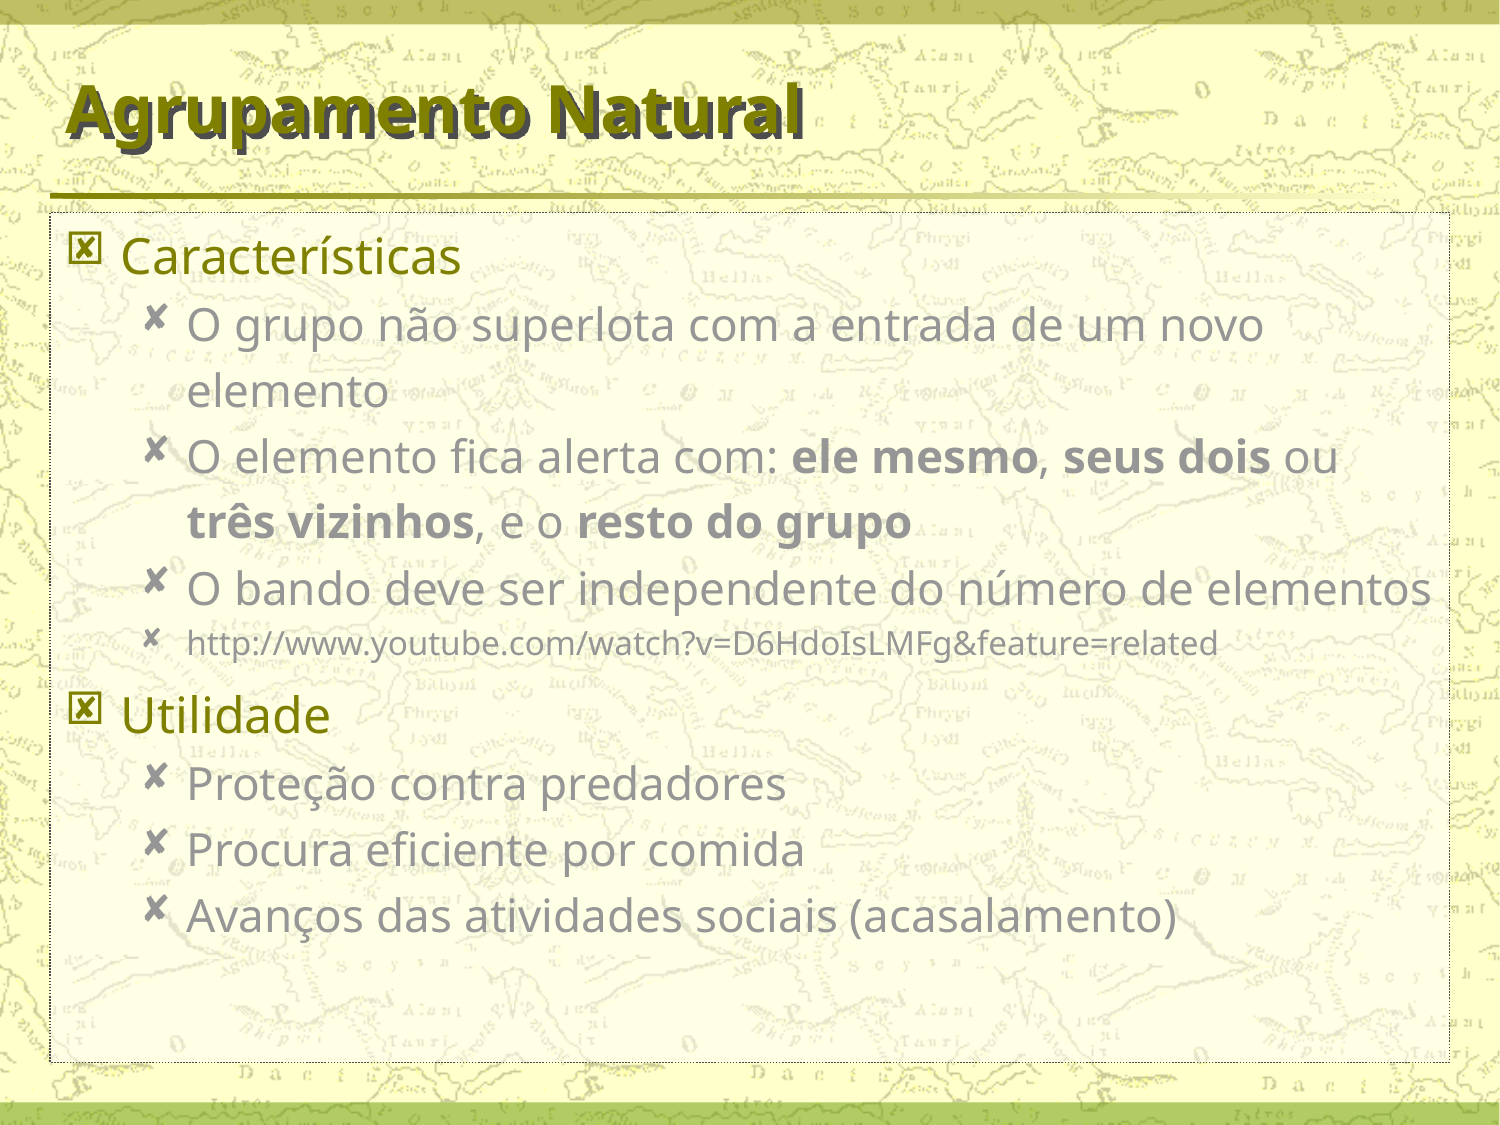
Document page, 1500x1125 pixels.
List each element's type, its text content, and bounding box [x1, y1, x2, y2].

title Agrupamento Natural [50, 8, 1450, 206]
list Características O grupo não superlota com a entrada de um novo elemento O elemento fica alerta com: ele mesmo, seus dois ou três vizinhos, e o resto do grupo O bando deve ser independente do número de elementos http://www.youtube.com/watch?v=D6HdoIsLMFg&feature=related Utilidade Proteção contra predadores Procura eficiente por comida Avanços das atividades sociais (acasalamento) [49, 212, 1450, 1063]
picture [0, 25, 1500, 1102]
